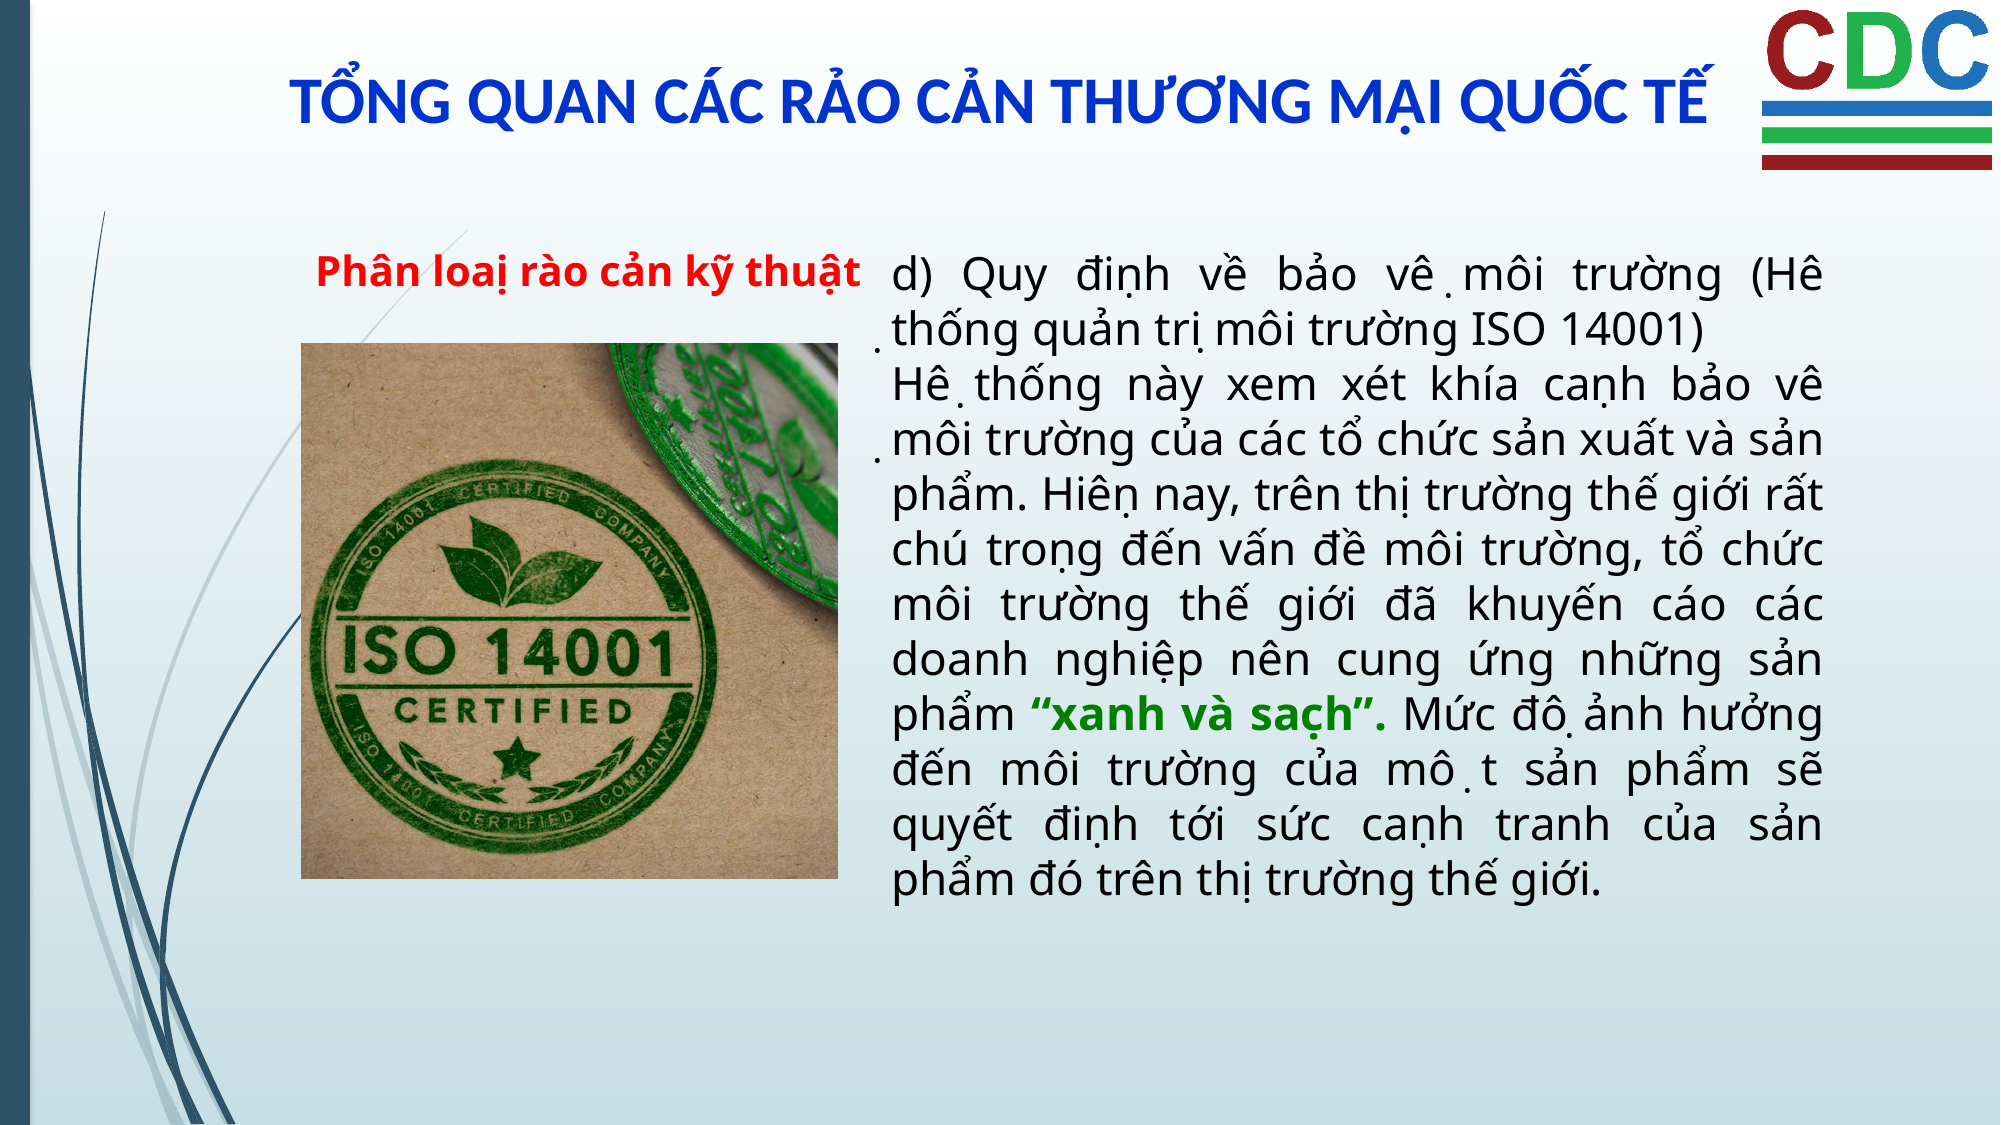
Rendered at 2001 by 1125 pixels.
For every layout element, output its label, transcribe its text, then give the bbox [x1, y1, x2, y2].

picture [1762, 10, 1992, 170]
text_box Phân loaị rào cản kỹ thuật [300, 237, 877, 303]
text_box TỔNG QUAN CÁC RẢO CẢN THƯƠNG MẠI QUỐC TẾ [274, 49, 1726, 145]
text_box d) Quy điṇh về bảo vê ̣môi trường (Hê ̣thống quản tri ̣môi trường ISO 14001) Hê ̣thống này xem xét khía caṇh bảo vê ̣môi trường của các tổ chức sản xuất và sản phẩm. Hiêṇ nay, trên thị trường thế giới rất chú troṇg đến vấn đề môi trường, tổ chức môi trường thế giới đã khuyến cáo các doanh nghiệp nên cung ứng những sản phẩm “xanh và sac̣h”. Mức đô ̣ảnh hưởng đến môi trường của mô ̣t sản phẩm sẽ quyết điṇh tới sức caṇh tranh của sản phẩm đó trên thị trường thế giới. [876, 237, 1840, 912]
picture [301, 342, 838, 880]
